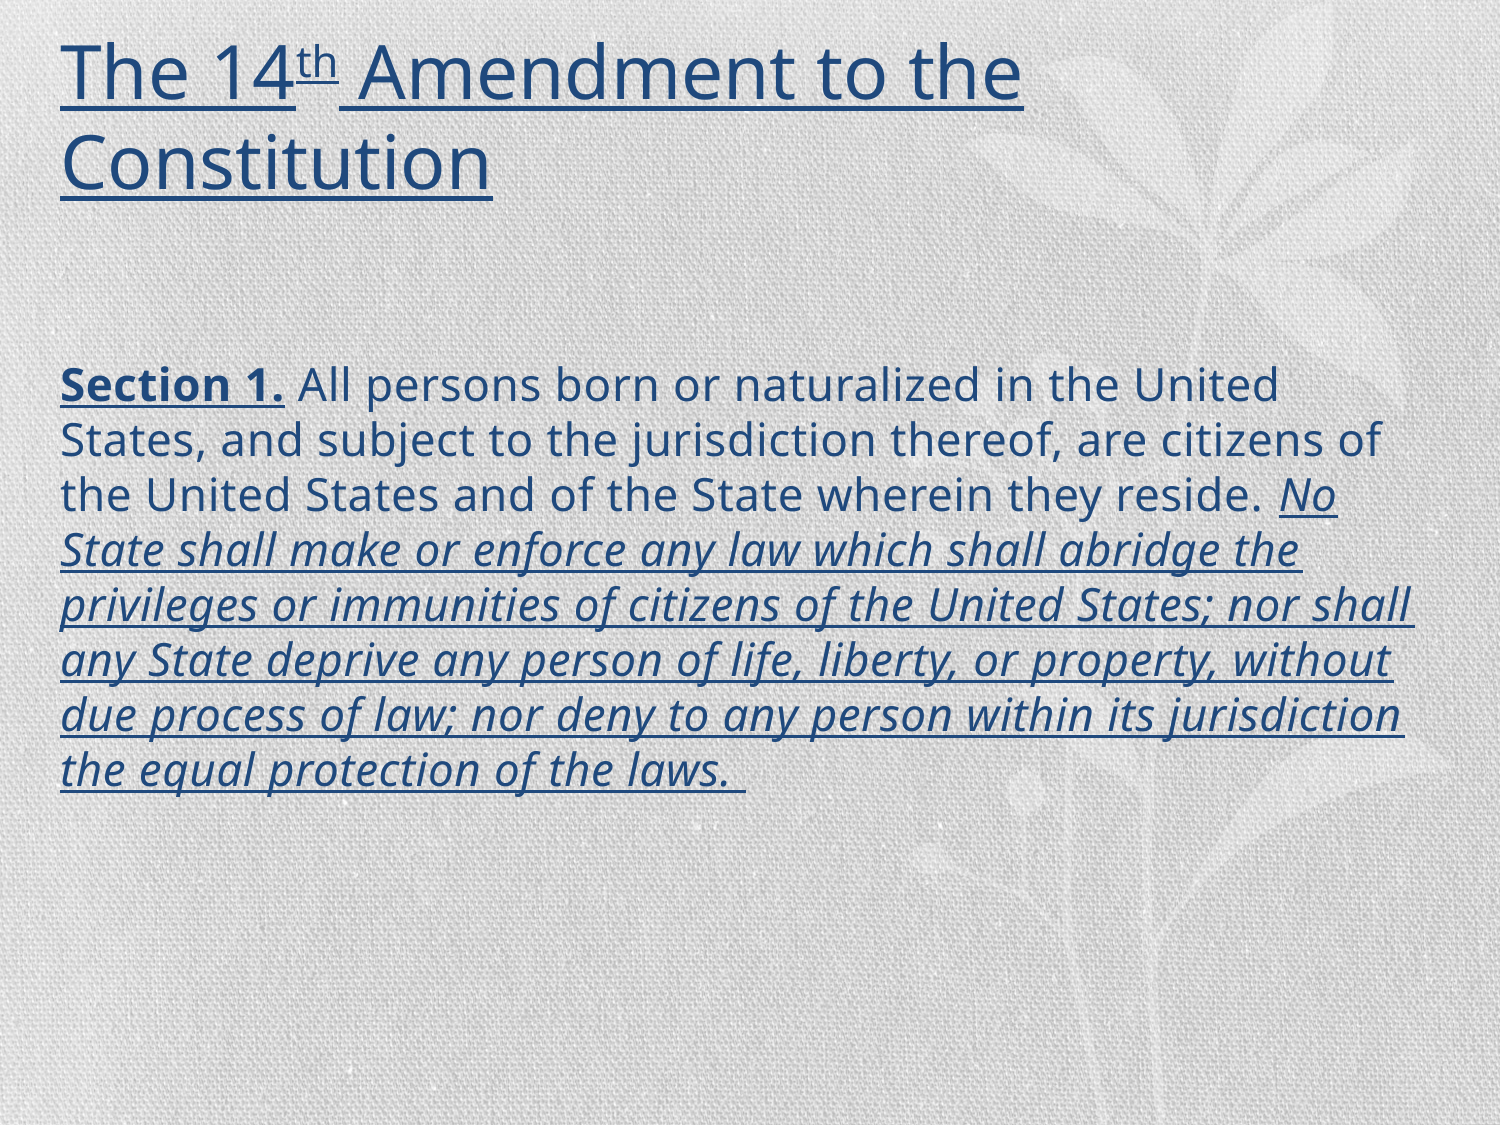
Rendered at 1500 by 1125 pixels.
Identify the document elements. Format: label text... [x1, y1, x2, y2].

title The 14th Amendment to the Constitution [45, 37, 1455, 213]
list Section 1. All persons born or naturalized in the United States, and subject to the jurisdiction thereof, are citizens of the United States and of the State wherein they reside. No State shall make or enforce any law which shall abridge the privileges or immunities of citizens of the United States; nor shall any State deprive any person of life, liberty, or property, without due process of law; nor deny to any person within its jurisdiction the equal protection of the laws. [45, 213, 1455, 1023]
